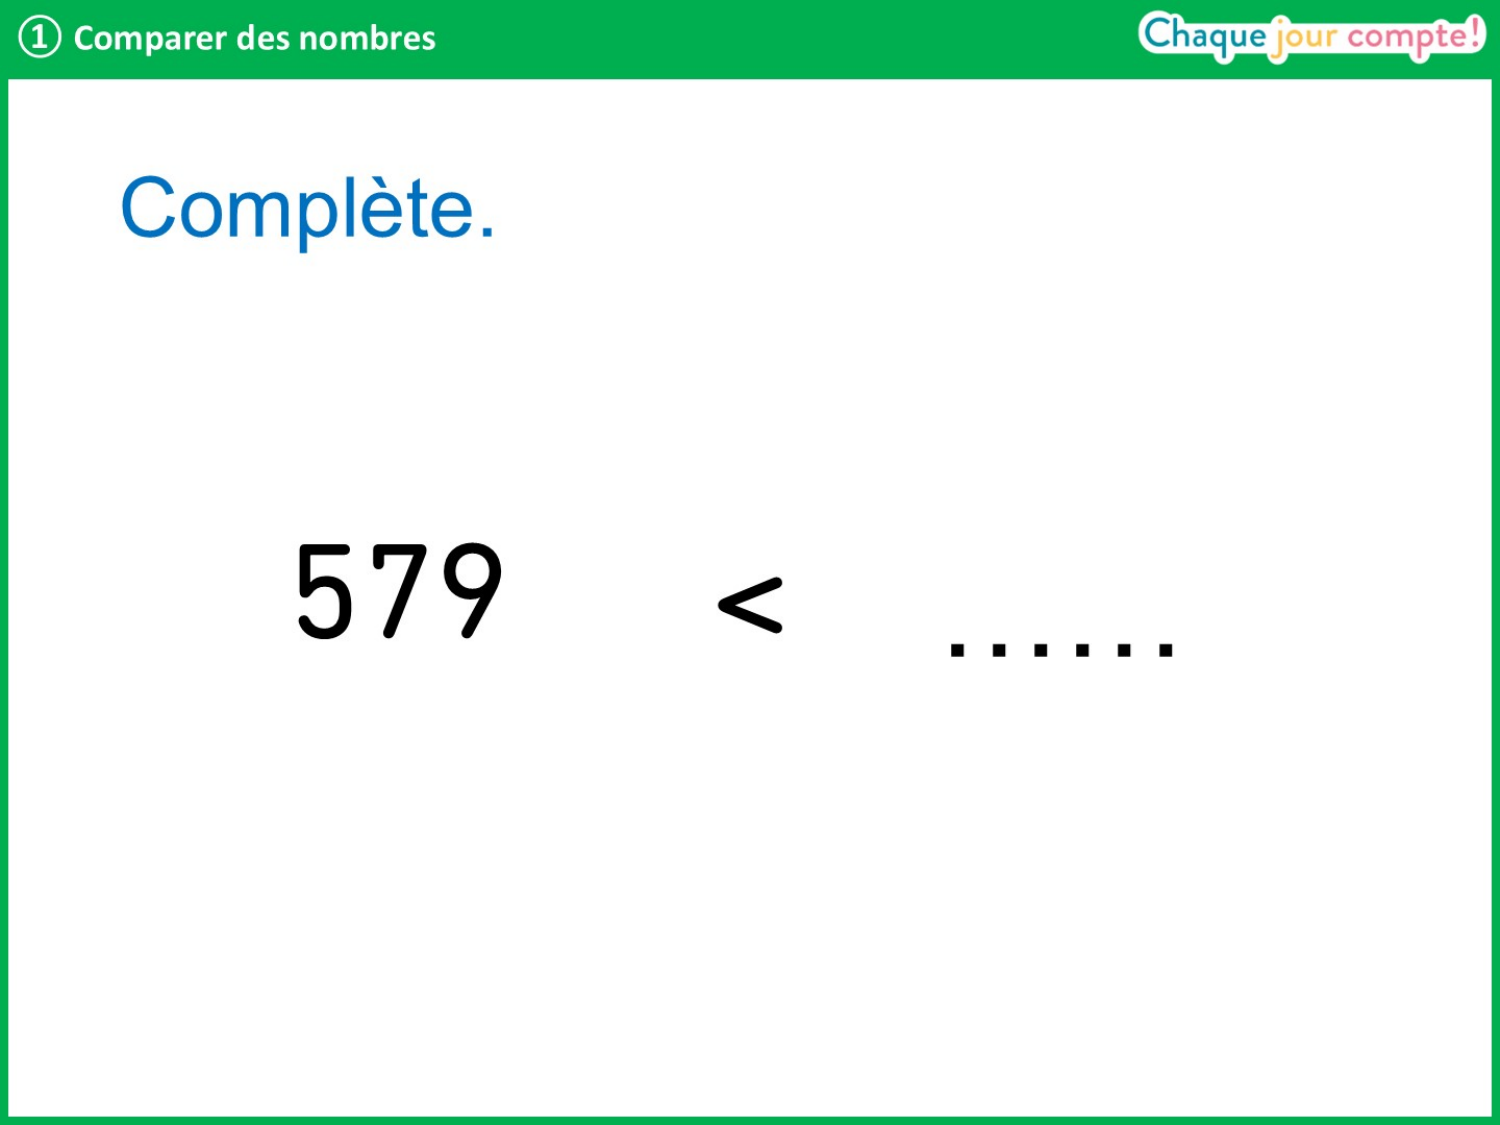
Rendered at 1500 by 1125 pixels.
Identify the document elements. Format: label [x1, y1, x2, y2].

list [0, 0, 1500, 1125]
